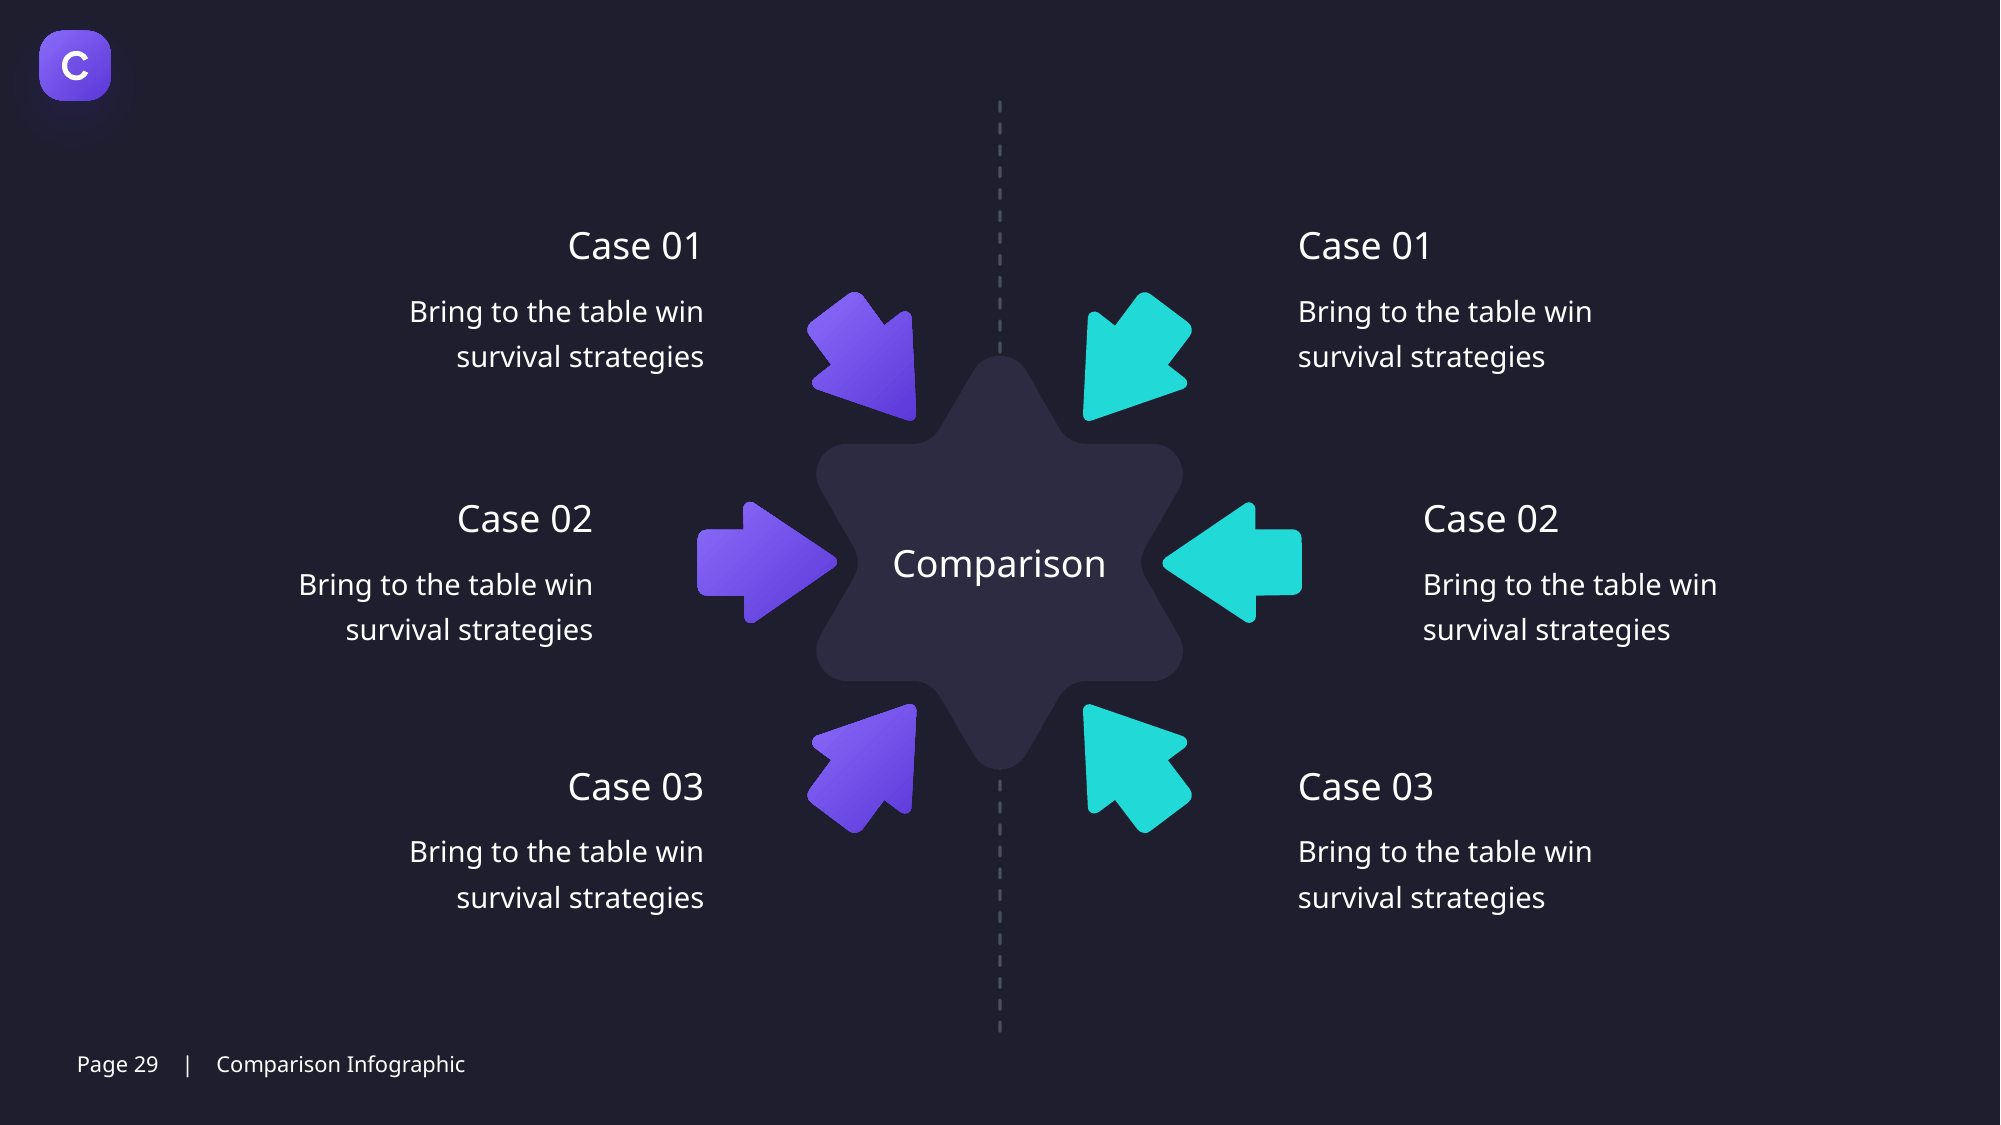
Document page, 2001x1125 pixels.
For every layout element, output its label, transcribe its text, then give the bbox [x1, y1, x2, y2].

text_box Bring to the table win survival strategies [247, 548, 609, 654]
text_box Bring to the table win survival strategies [358, 815, 720, 922]
text_box Bring to the table win survival strategies [358, 275, 720, 381]
text_box Case 03 [1303, 755, 1645, 815]
text_box Bring to the table win survival strategies [1283, 275, 1645, 381]
text_box Comparison [1001, 354, 1082, 771]
text_box Bring to the table win survival strategies [1408, 548, 1770, 654]
text_box Bring to the table win survival strategies [1283, 815, 1645, 922]
text_box Case 01 [1283, 214, 1645, 275]
text_box Case 03 [358, 755, 697, 815]
text_box Case 02 [247, 487, 609, 548]
text_box Comparison [917, 354, 999, 771]
text_box Case 01 [358, 214, 720, 275]
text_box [1082, 290, 1303, 834]
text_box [697, 292, 917, 835]
text_box Case 02 [1408, 487, 1770, 548]
